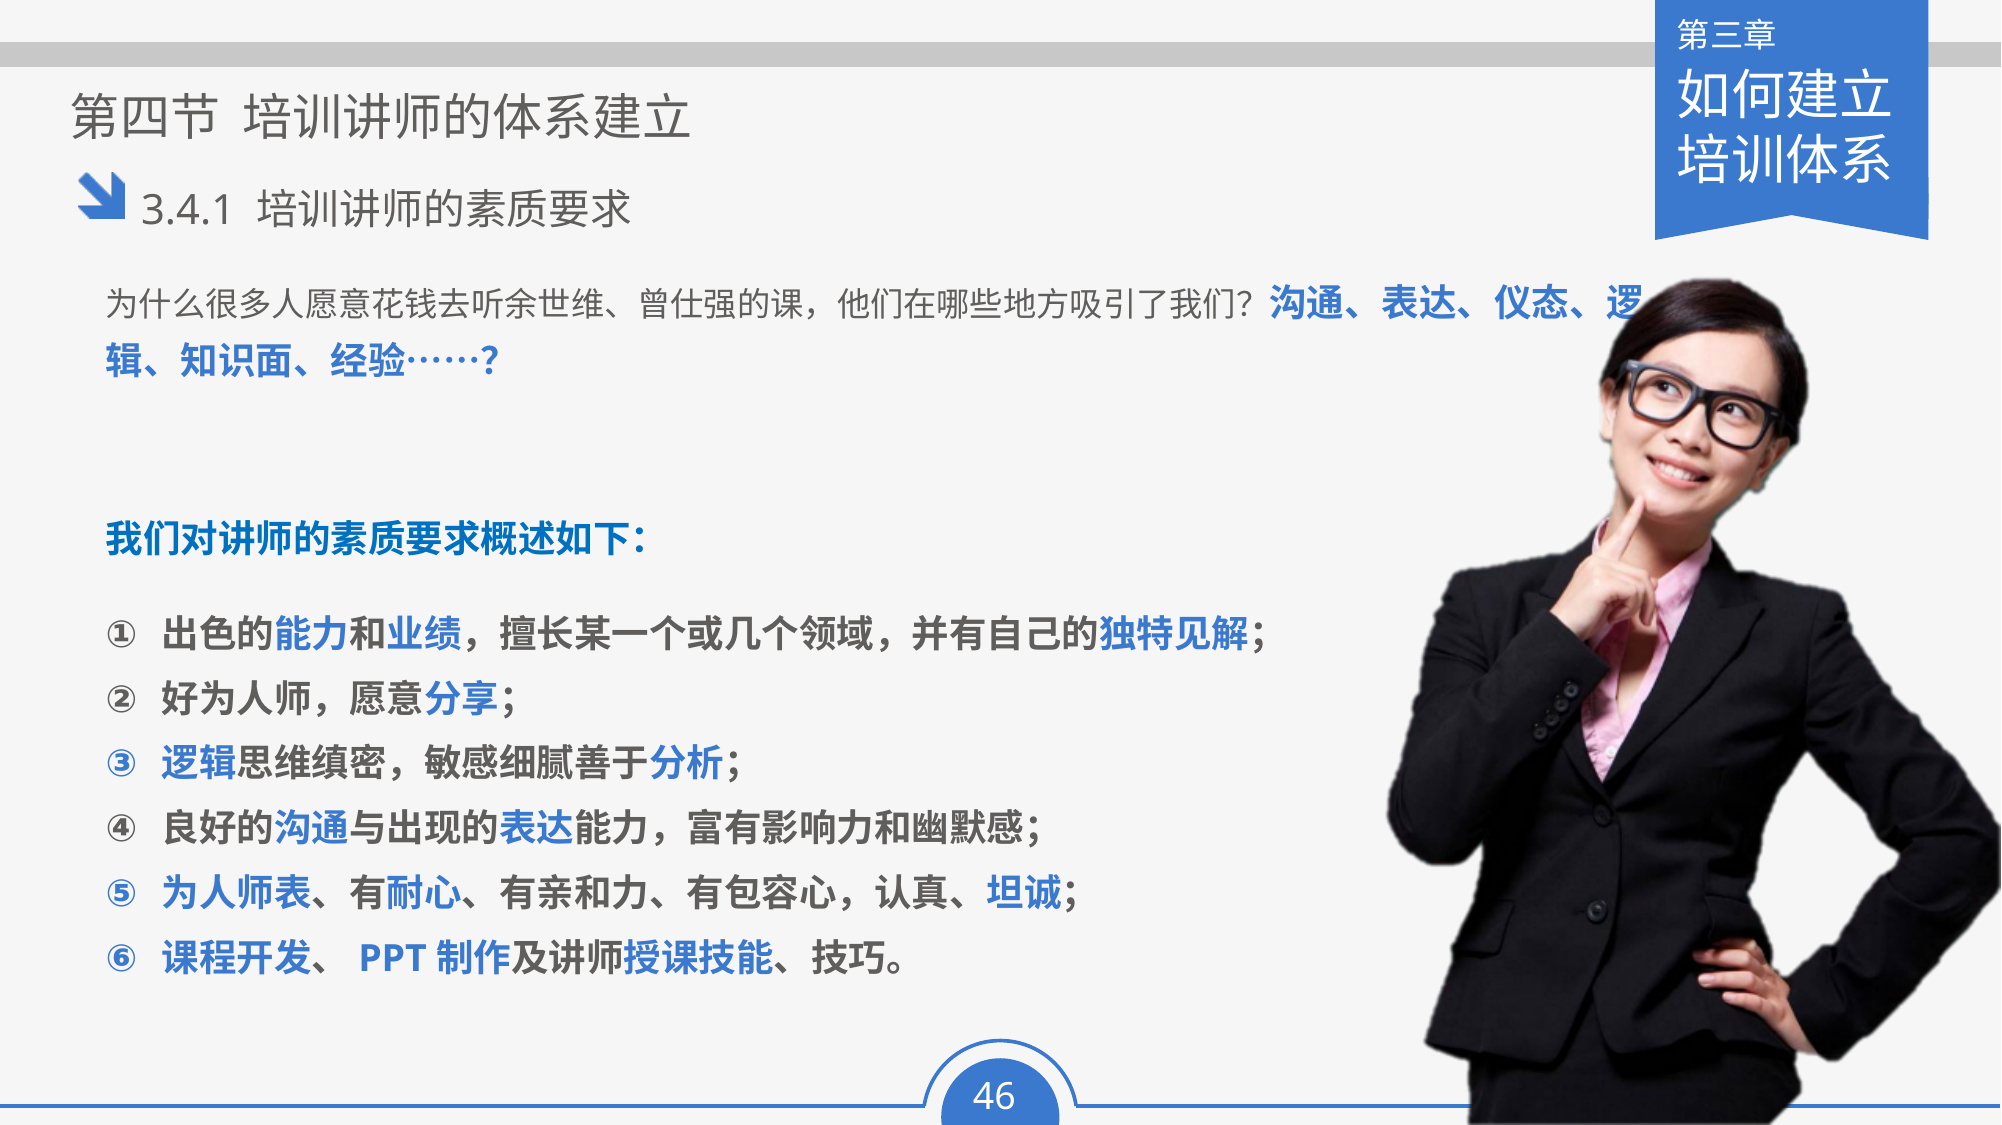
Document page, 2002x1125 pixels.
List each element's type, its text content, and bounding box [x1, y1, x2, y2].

text_box 我们对讲师的素质要求概述如下： [90, 493, 1225, 568]
text_box 第四节 培训讲师的体系建立 [55, 78, 871, 153]
text_box 出色的能力和业绩，擅长某一个或几个领域，并有自己的独特见解； 好为人师，愿意分享； 逻辑思维缜密，敏感细腻善于分析； 良好的沟通与出现的表达能力，富有影响力和幽默感； 为人师表、有耐心、有亲和力、有包容心，认真、坦诚； 课程开发、PPT制作及讲师授课技能、技巧。 [90, 589, 1361, 986]
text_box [78, 160, 812, 242]
text_box 为什么很多人愿意花钱去听余世维、曾仕强的课，他们在哪些地方吸引了我们？沟通、表达、仪态、逻辑、知识面、经验……？ [90, 257, 1361, 390]
picture [1366, 241, 2001, 1125]
